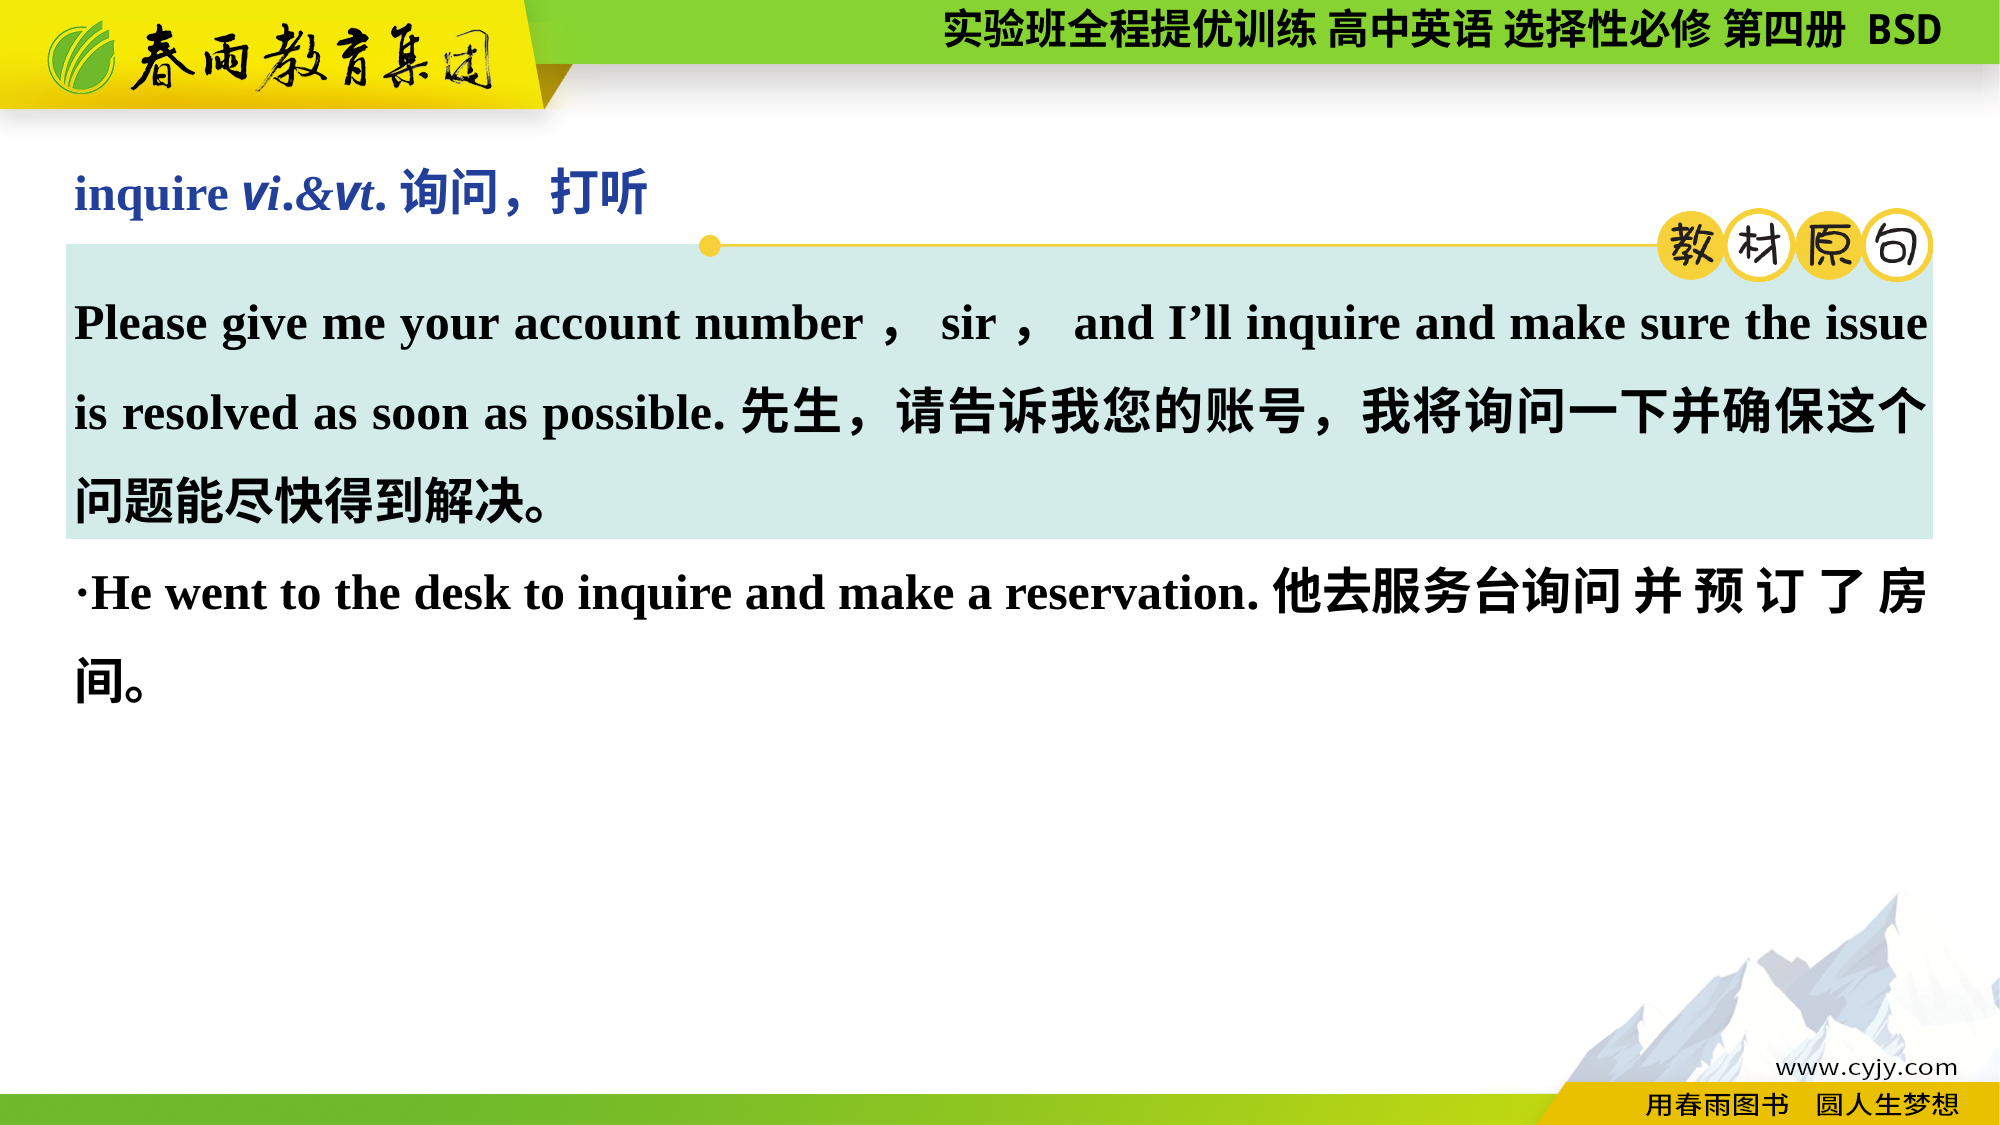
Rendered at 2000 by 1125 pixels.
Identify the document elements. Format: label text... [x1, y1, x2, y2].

list inquire vi.&vt.询问，打听 Please give me your account number，sir，and I’ll inquire and make sure the issue is resolved as soon as possible.先生，请告诉我您的账号，我将询问一下并确保这个问题能尽快得到解决。 ·He went to the desk to inquire and make a reservation.他去服务台询问 并 预 订 了 房间。 [59, 122, 1944, 712]
picture [0, 0, 2000, 1125]
